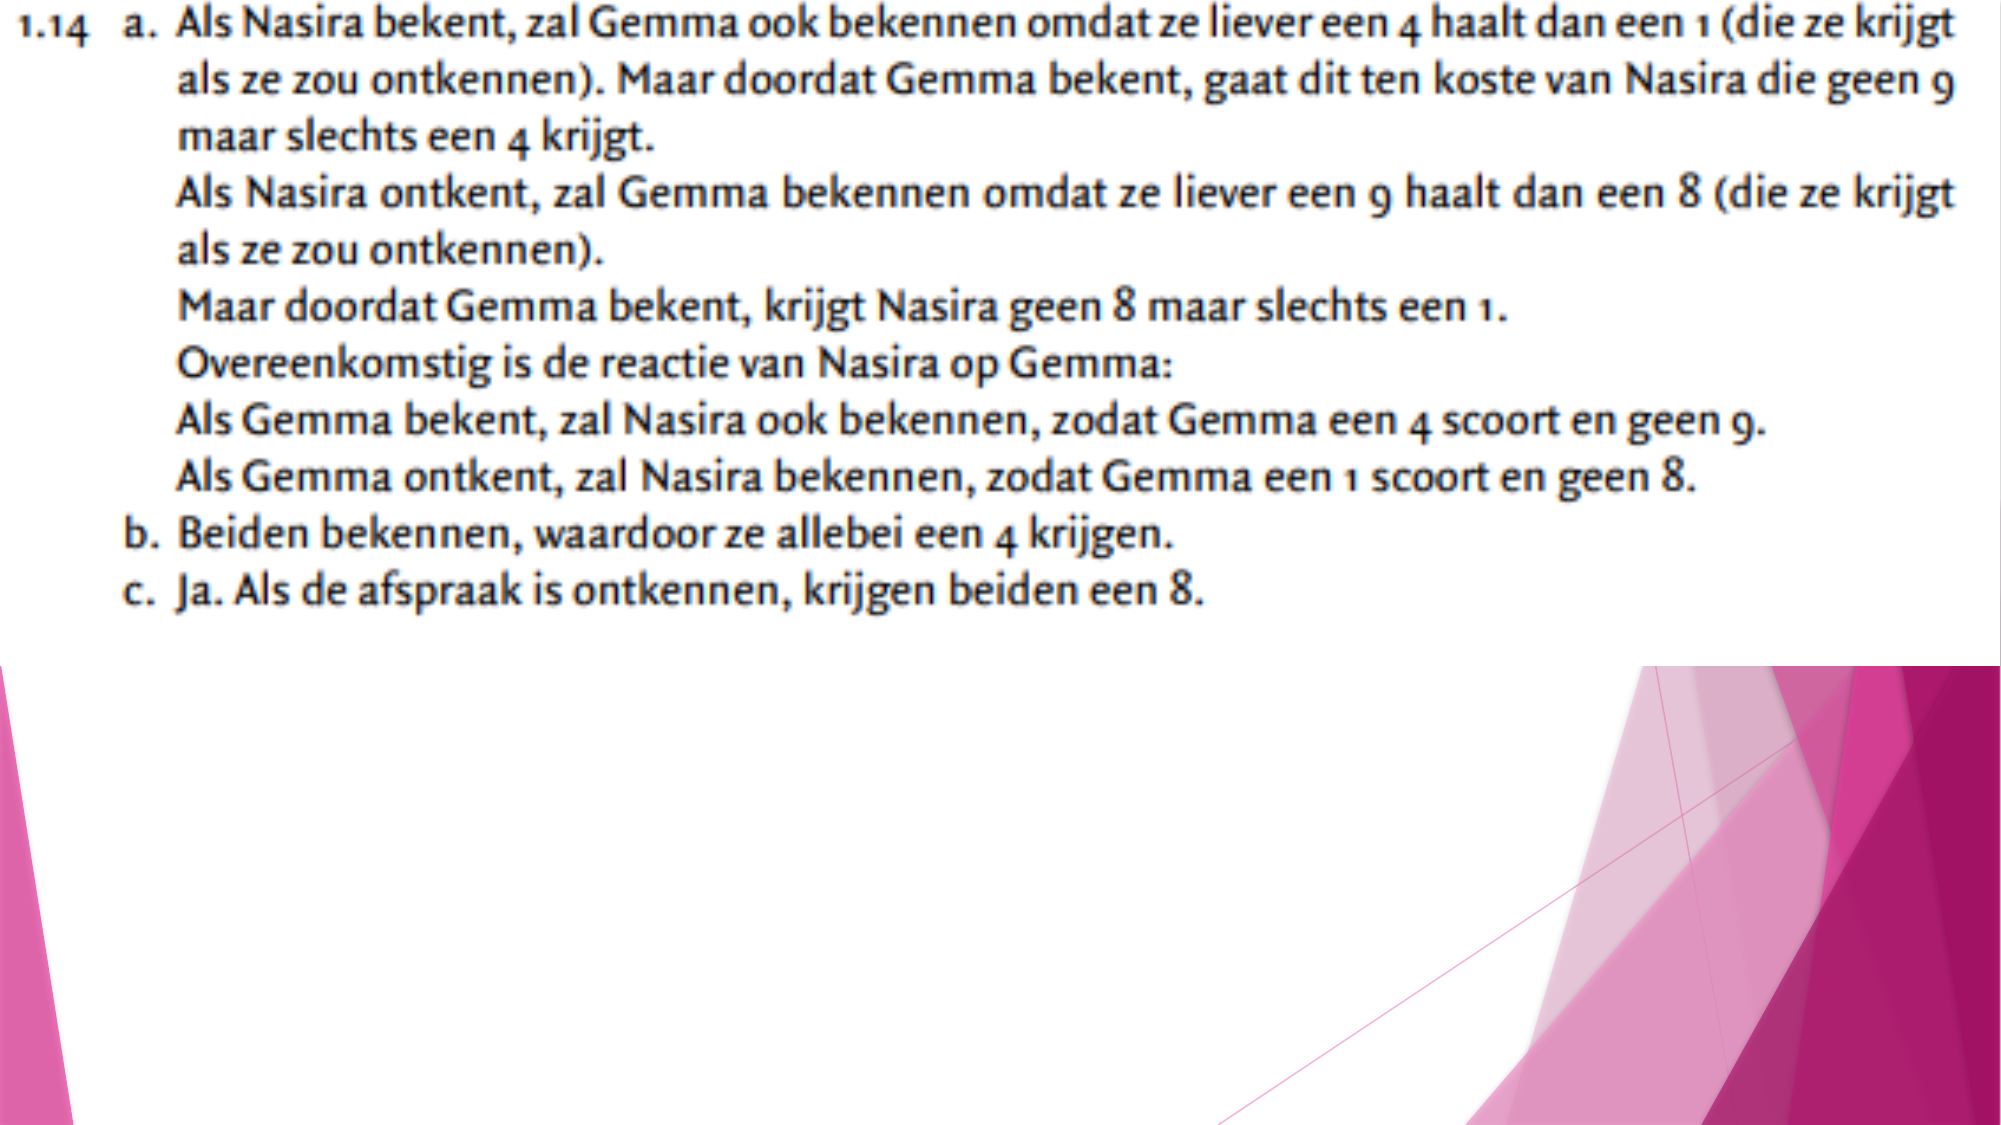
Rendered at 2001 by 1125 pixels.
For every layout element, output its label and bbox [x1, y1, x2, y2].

picture [0, 0, 2000, 666]
